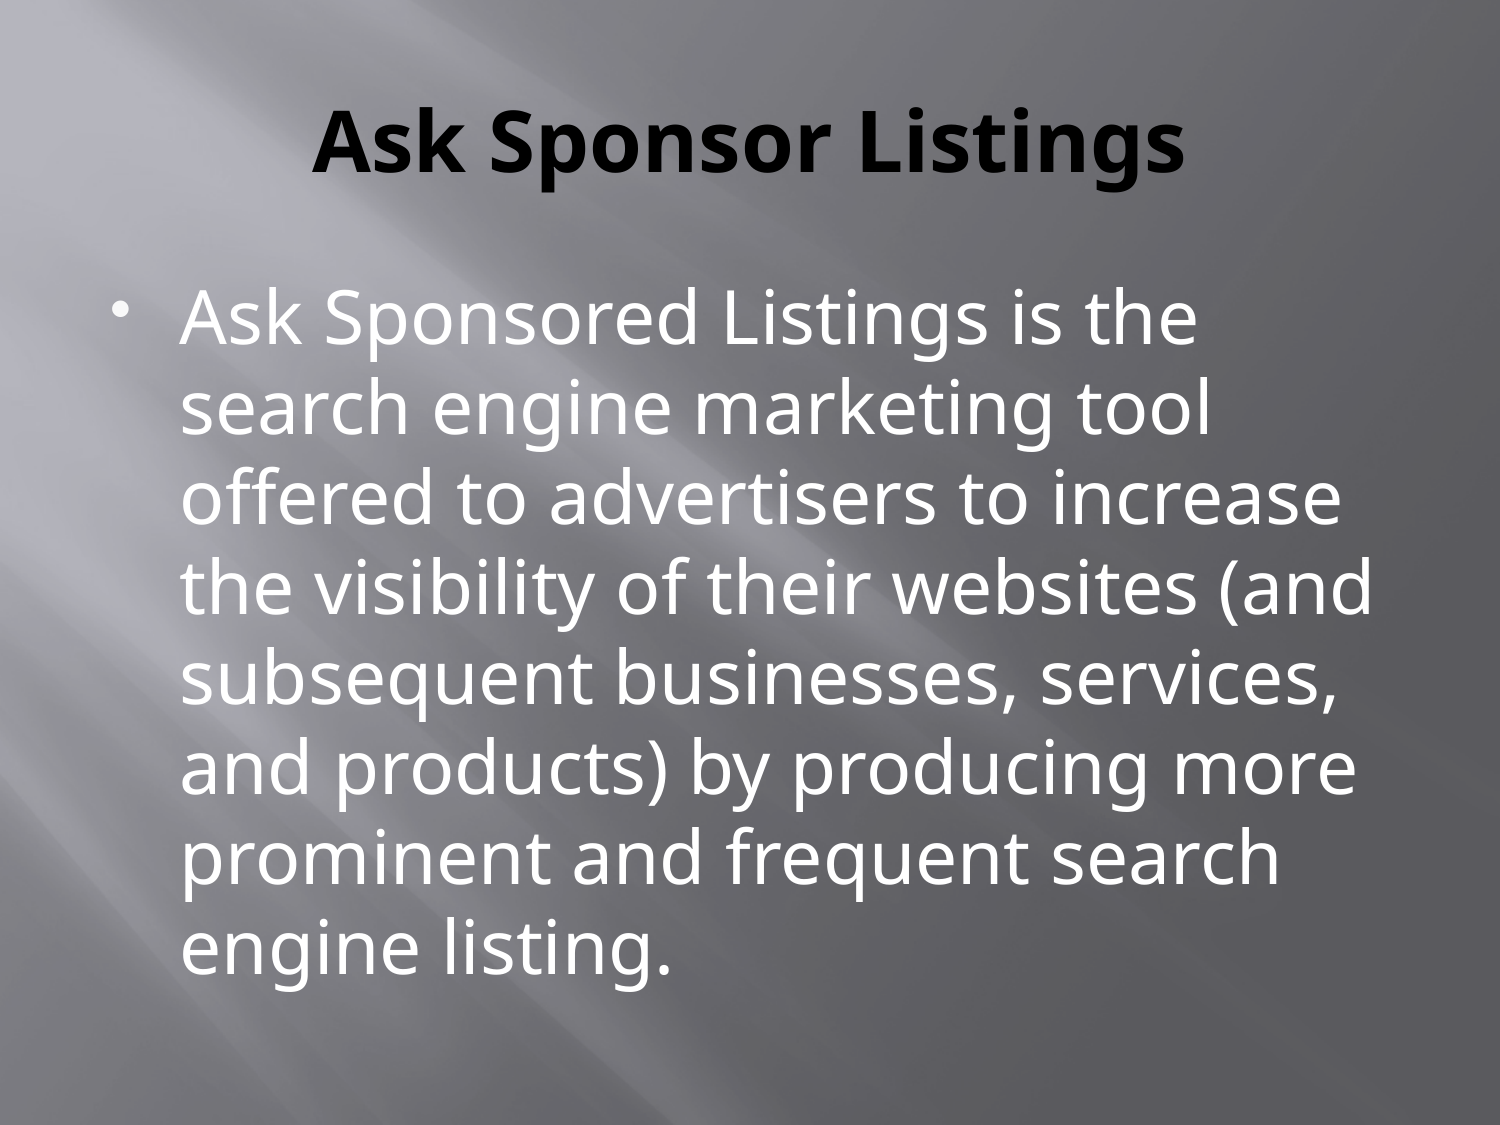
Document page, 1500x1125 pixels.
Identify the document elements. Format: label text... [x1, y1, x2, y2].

list Ask Sponsored Listings is the search engine marketing tool offered to advertisers to increase the visibility of their websites (and subsequent businesses, services, and products) by producing more prominent and frequent search engine listing. [75, 262, 1425, 1035]
title Ask Sponsor Listings [75, 45, 1425, 233]
